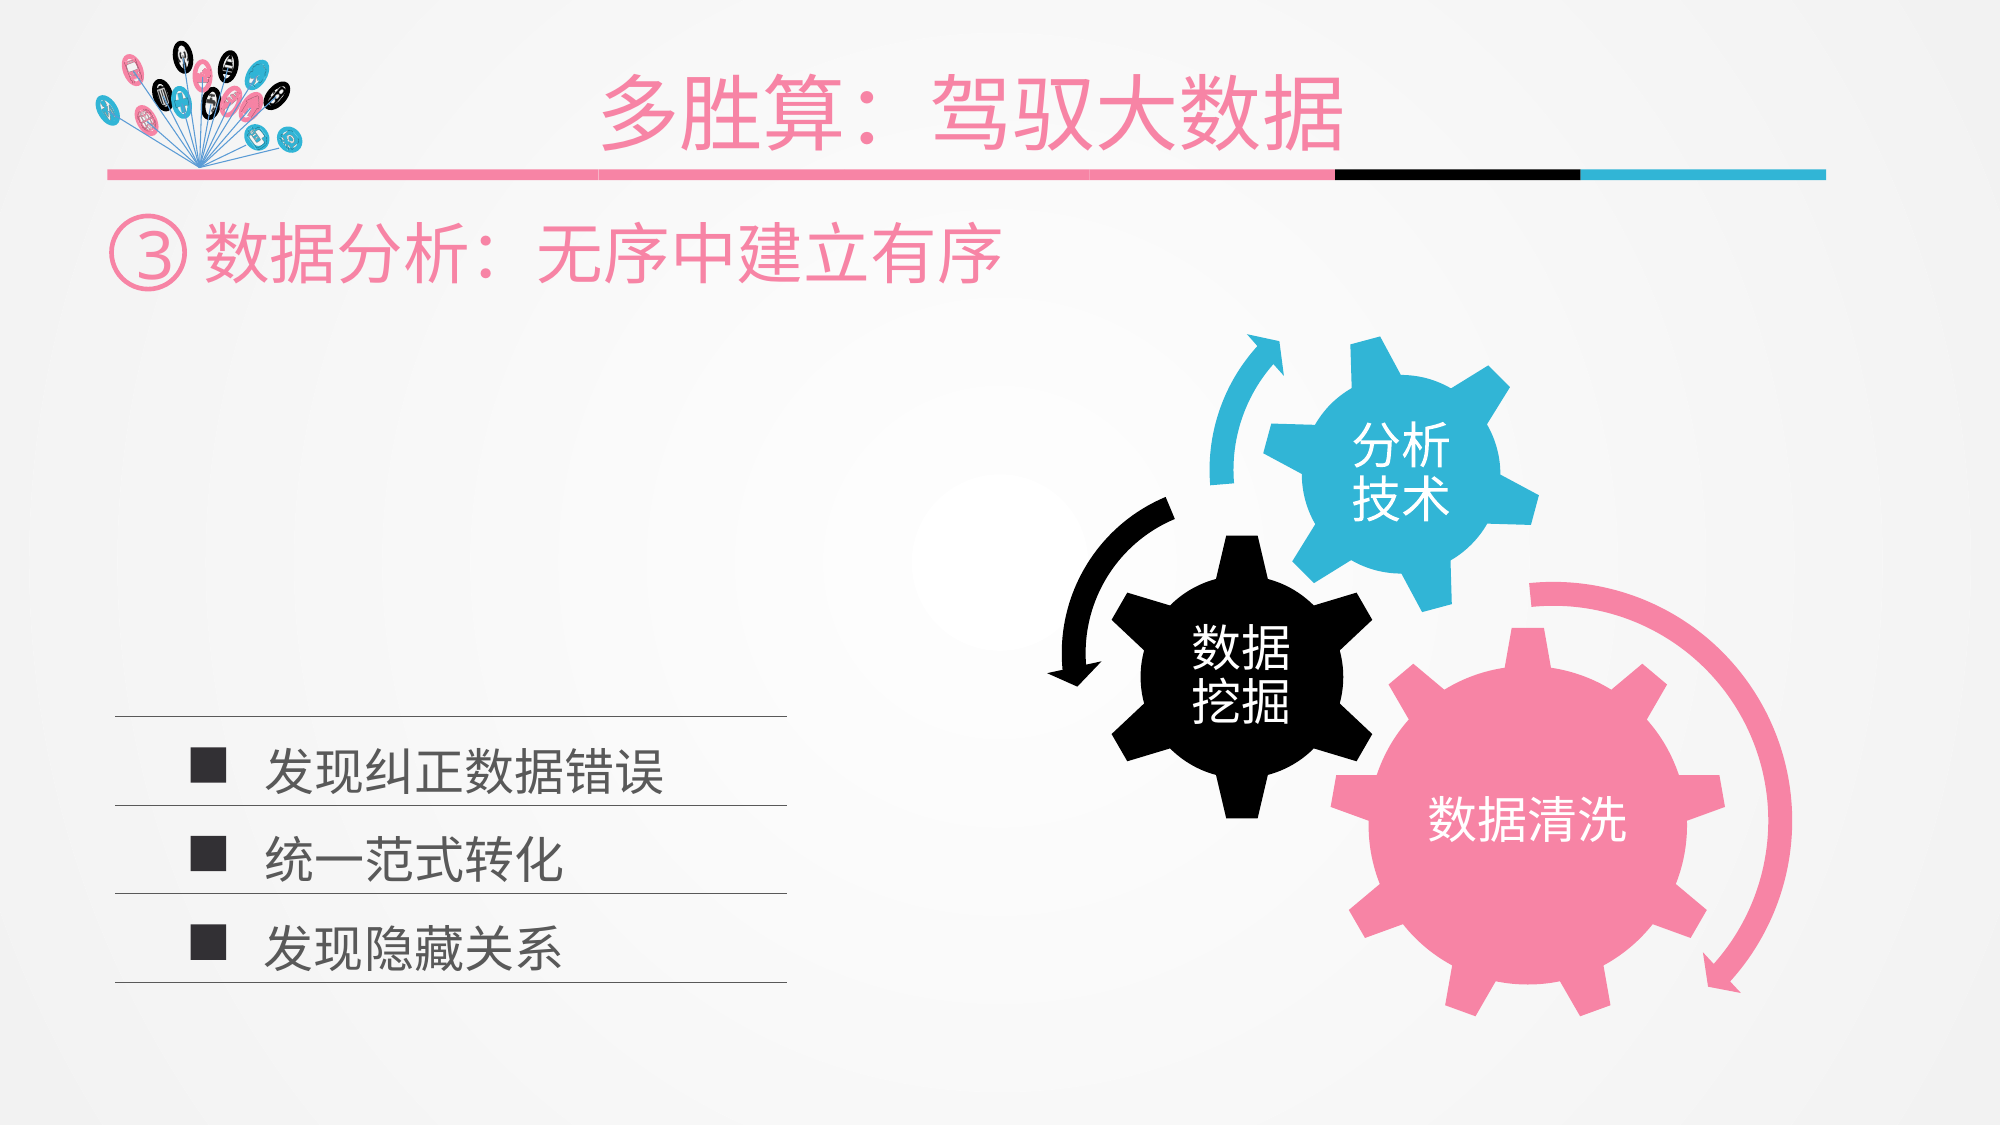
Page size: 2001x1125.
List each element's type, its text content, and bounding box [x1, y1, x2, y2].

text_box [1089, 170, 1334, 181]
text_box 统一范式转化 [249, 806, 705, 893]
text_box 发现纠正数据错误 [249, 718, 705, 805]
text_box [106, 168, 352, 181]
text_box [99, 42, 300, 168]
text_box [190, 835, 227, 872]
text_box [1580, 168, 1827, 181]
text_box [705, 300, 2000, 1025]
text_box [190, 923, 227, 961]
text_box 发现隐藏关系 [249, 895, 705, 982]
text_box 3 [110, 214, 186, 291]
text_box [190, 746, 227, 784]
text_box [597, 170, 843, 181]
text_box 数据分析：无序中建立有序 [188, 204, 1019, 300]
text_box 多胜算：驾驭大数据 [581, 54, 1361, 170]
text_box [1334, 168, 1580, 181]
text_box [843, 170, 1089, 181]
text_box [352, 168, 597, 181]
